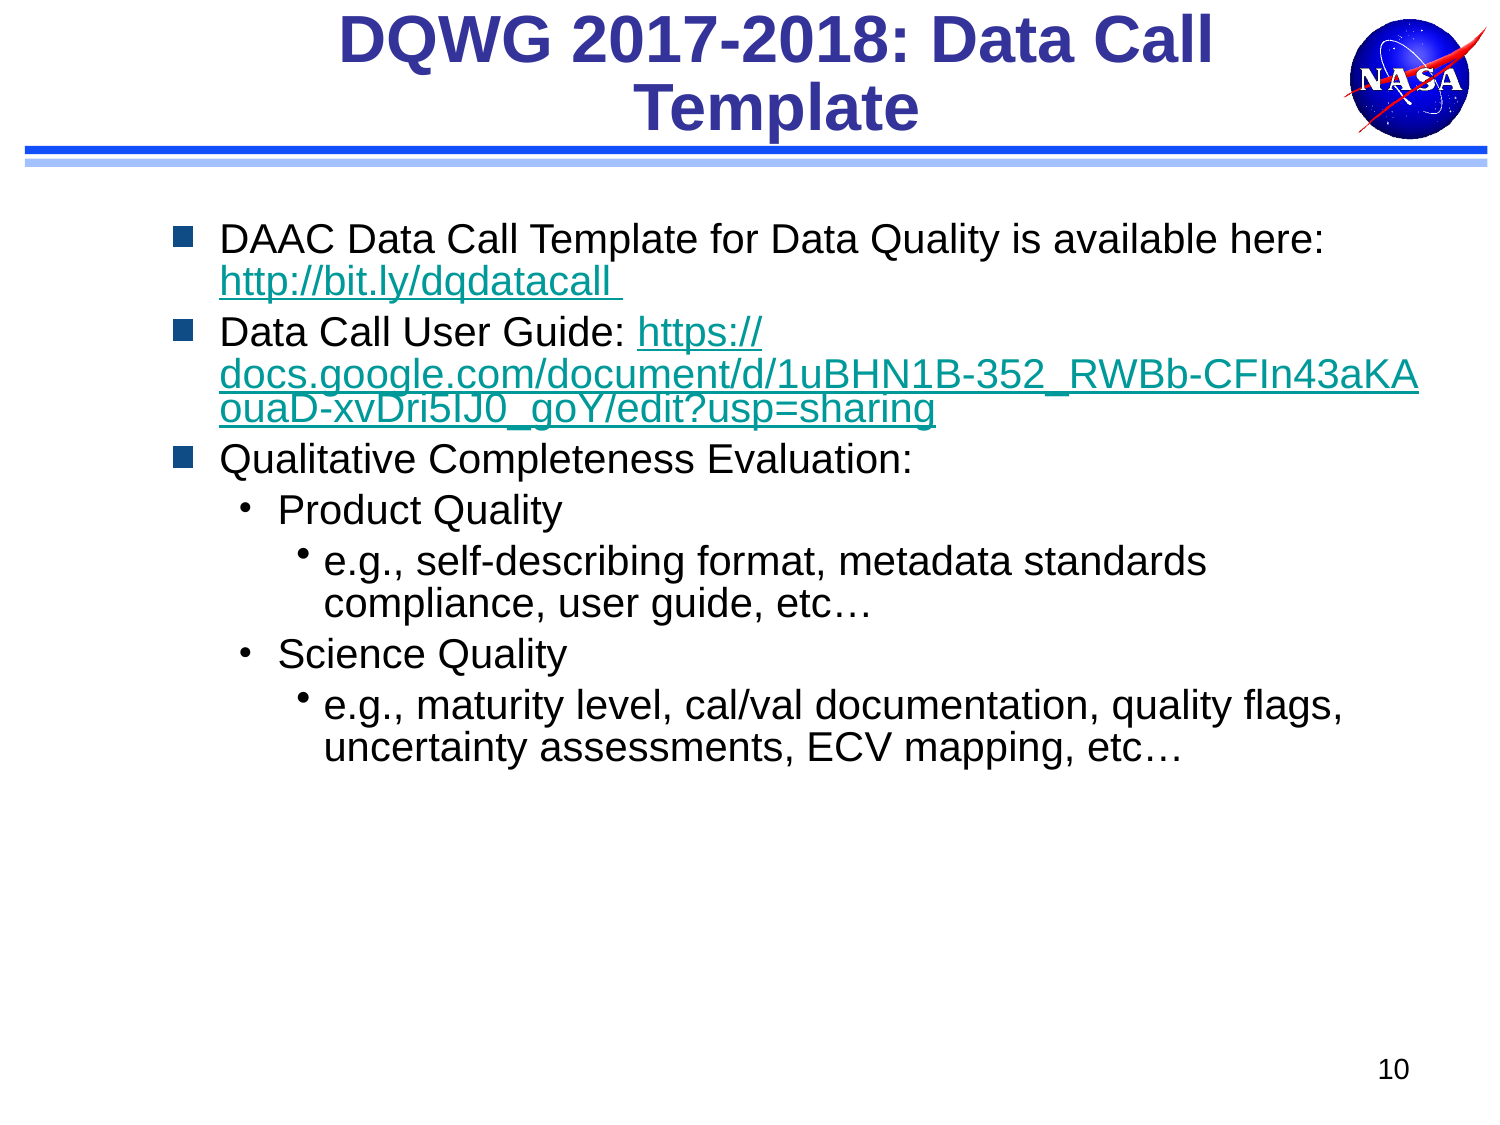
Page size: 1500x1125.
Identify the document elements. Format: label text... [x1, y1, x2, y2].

picture [173, 446, 193, 468]
title DQWG 2017-2018: Data Call Template [207, 5, 1348, 147]
picture [173, 319, 193, 341]
list DAAC Data Call Template for Data Quality is available here: http://bit.ly/dqdatacall Data Call User Guide: https://docs.google.com/document/d/1uBHN1B-352_RWBb-CFIn43aKAouaD-xvDri5IJ0_goY/edit?usp=sharing Qualitative Completeness Evaluation: Product Quality e.g., self-describing format, metadata standards compliance, user guide, etc… Science Quality e.g., maturity level, cal/val documentation, quality flags, uncertainty assessments, ECV mapping, etc… [157, 211, 1446, 1055]
picture [1325, 10, 1500, 150]
picture [173, 226, 193, 247]
slide_number 10 [1074, 1042, 1426, 1103]
